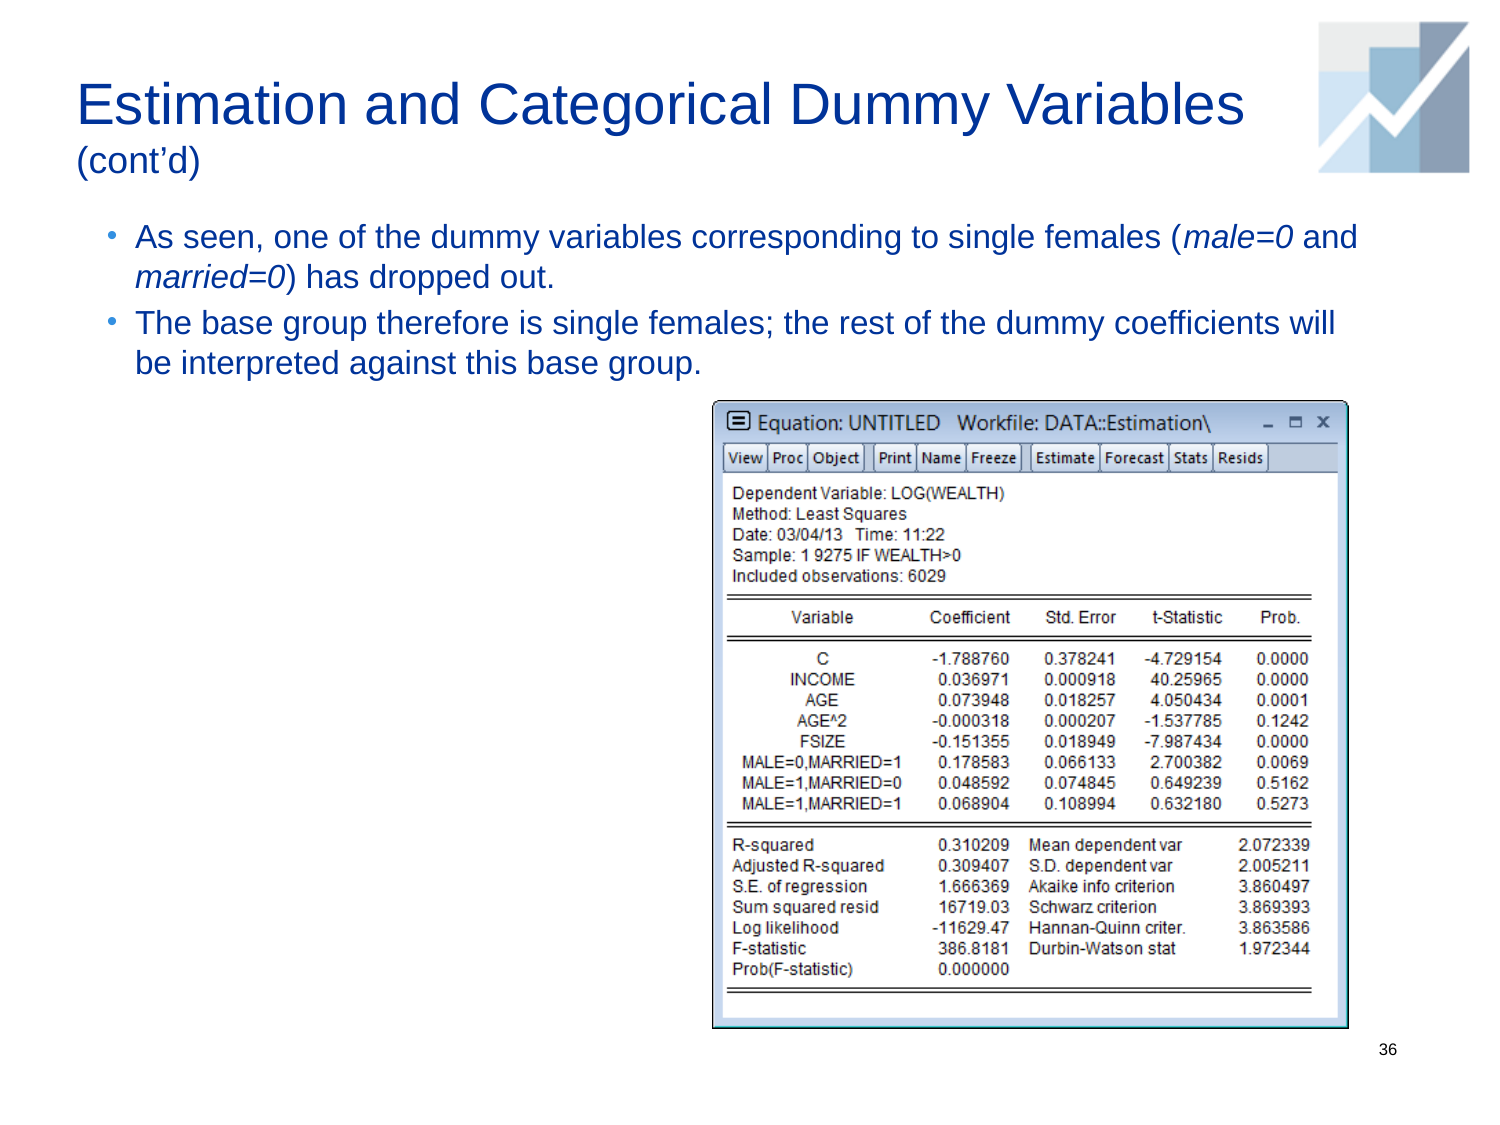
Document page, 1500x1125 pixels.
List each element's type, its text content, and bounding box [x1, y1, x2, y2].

picture [712, 400, 1349, 1030]
slide_number 36 [1262, 1015, 1413, 1067]
text_box As seen, one of the dummy variables corresponding to single females (male=0 and married=0) has dropped out. The base group therefore is single females; the rest of the dummy coefficients will be interpreted against this base group. [92, 207, 1399, 425]
picture [1349, 11, 1479, 181]
title Estimation and Categorical Dummy Variables (cont’d) [61, 3, 1349, 189]
